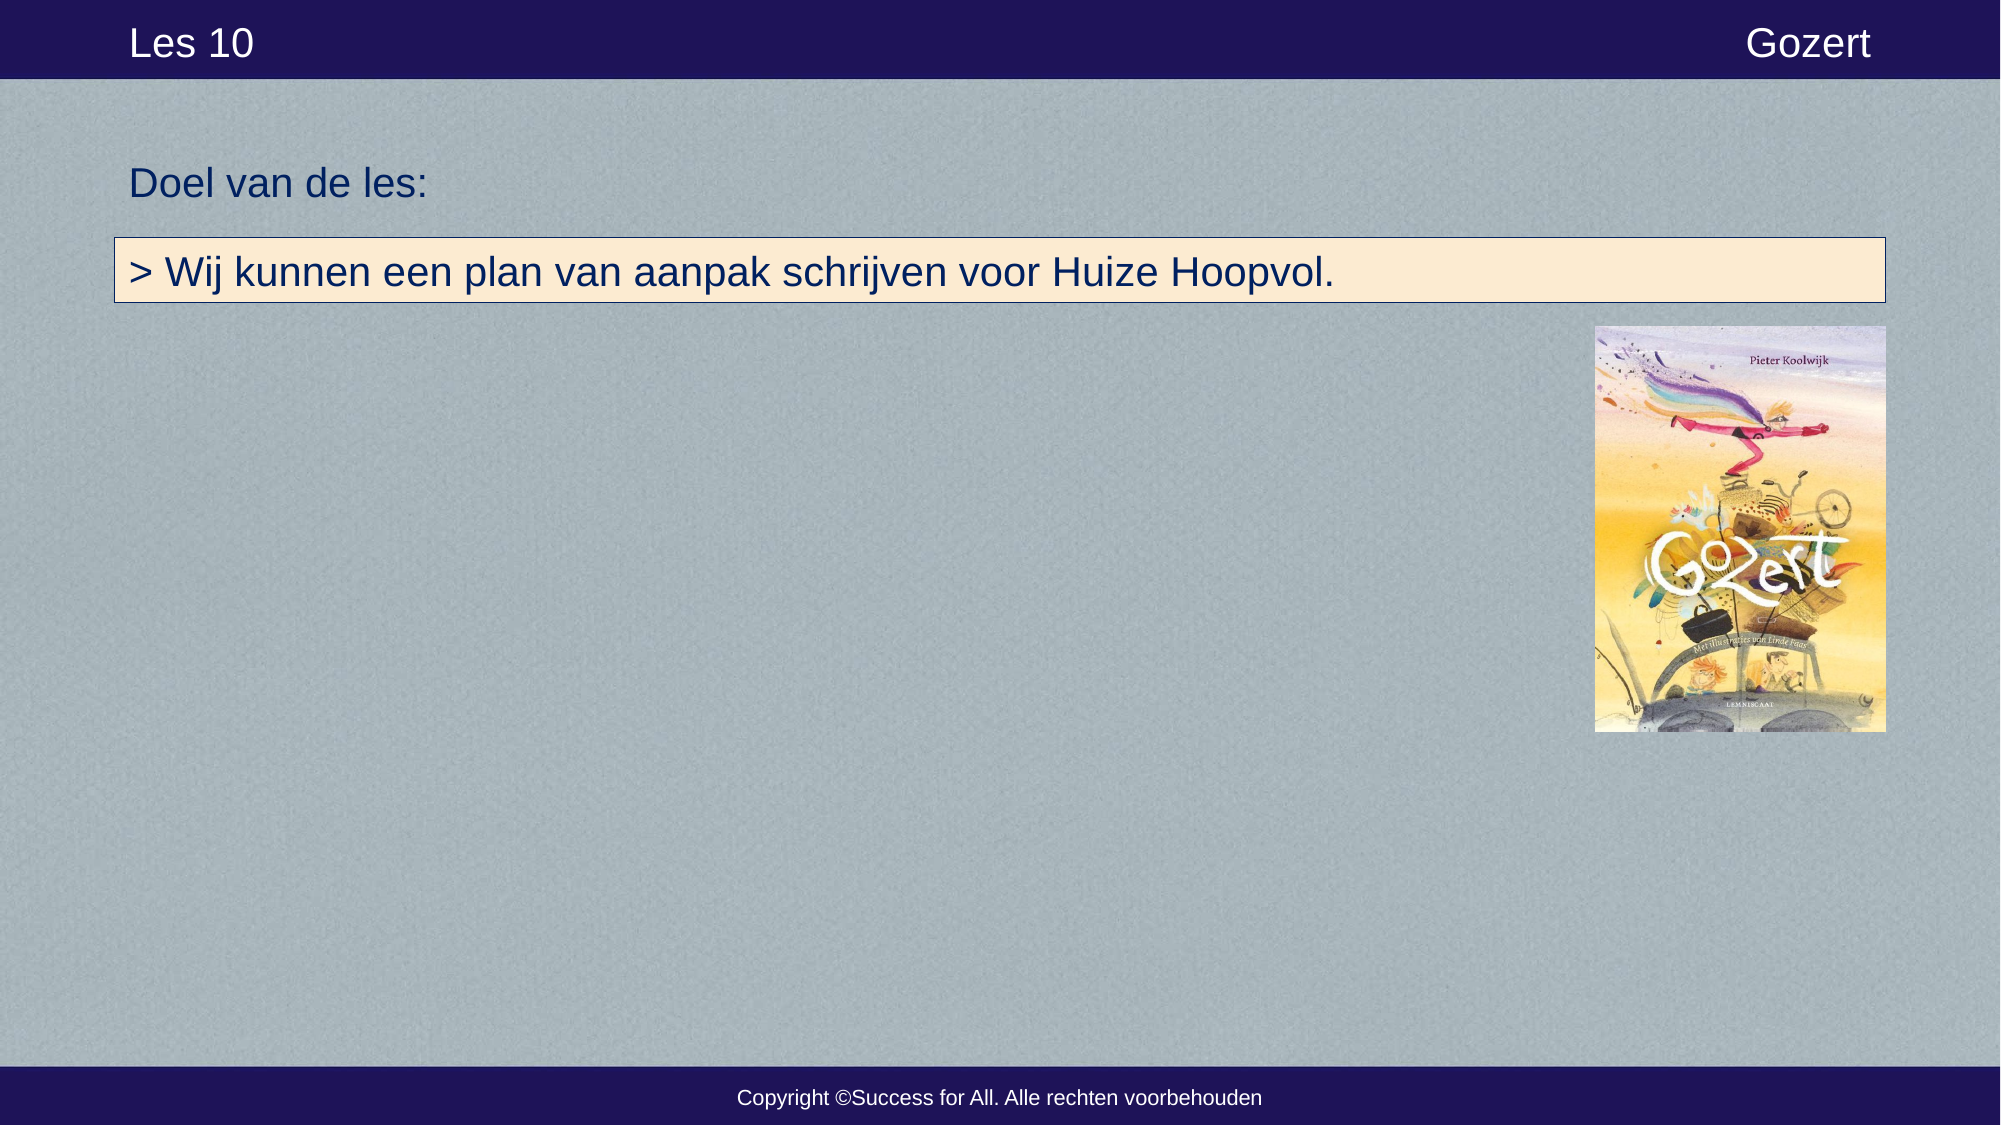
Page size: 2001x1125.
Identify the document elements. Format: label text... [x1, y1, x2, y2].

text_box > Wij kunnen een plan van aanpak schrijven voor Huize Hoopvol. [114, 237, 1886, 303]
text_box Doel van de les: [113, 148, 1635, 214]
picture [0, 0, 2001, 1125]
text_box Copyright ©Success for All. Alle rechten voorbehouden [0, 1076, 2000, 1125]
text_box Les 10 [114, 8, 354, 73]
text_box Gozert [999, 8, 1886, 73]
